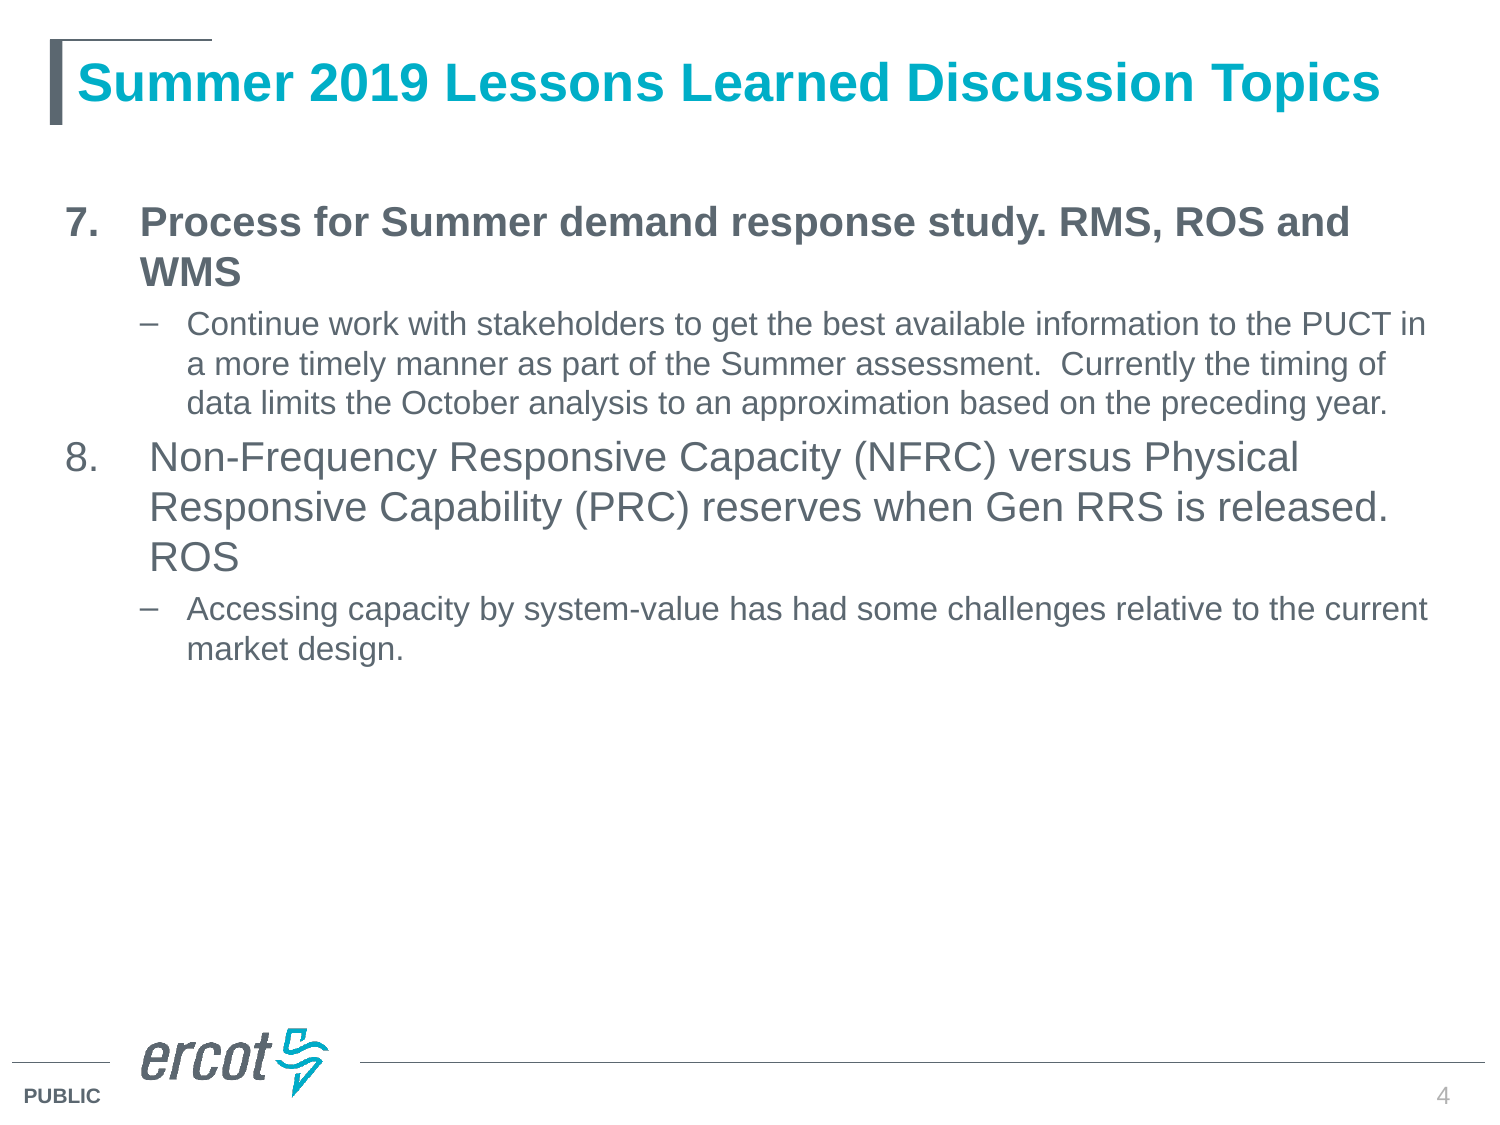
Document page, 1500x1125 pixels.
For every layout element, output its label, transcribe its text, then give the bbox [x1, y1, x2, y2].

list Process for Summer demand response study. RMS, ROS and WMS Continue work with stakeholders to get the best available information to the PUCT in a more timely manner as part of the Summer assessment. Currently the timing of data limits the October analysis to an approximation based on the preceding year. Non-Frequency Responsive Capacity (NFRC) versus Physical Responsive Capability (PRC) reserves when Gen RRS is released. ROS Accessing capacity by system-value has had some challenges relative to the current market design. [50, 162, 1450, 992]
title Summer 2019 Lessons Learned Discussion Topics [62, 39, 1450, 125]
slide_number 4 [1400, 1076, 1488, 1113]
picture [137, 1024, 332, 1100]
